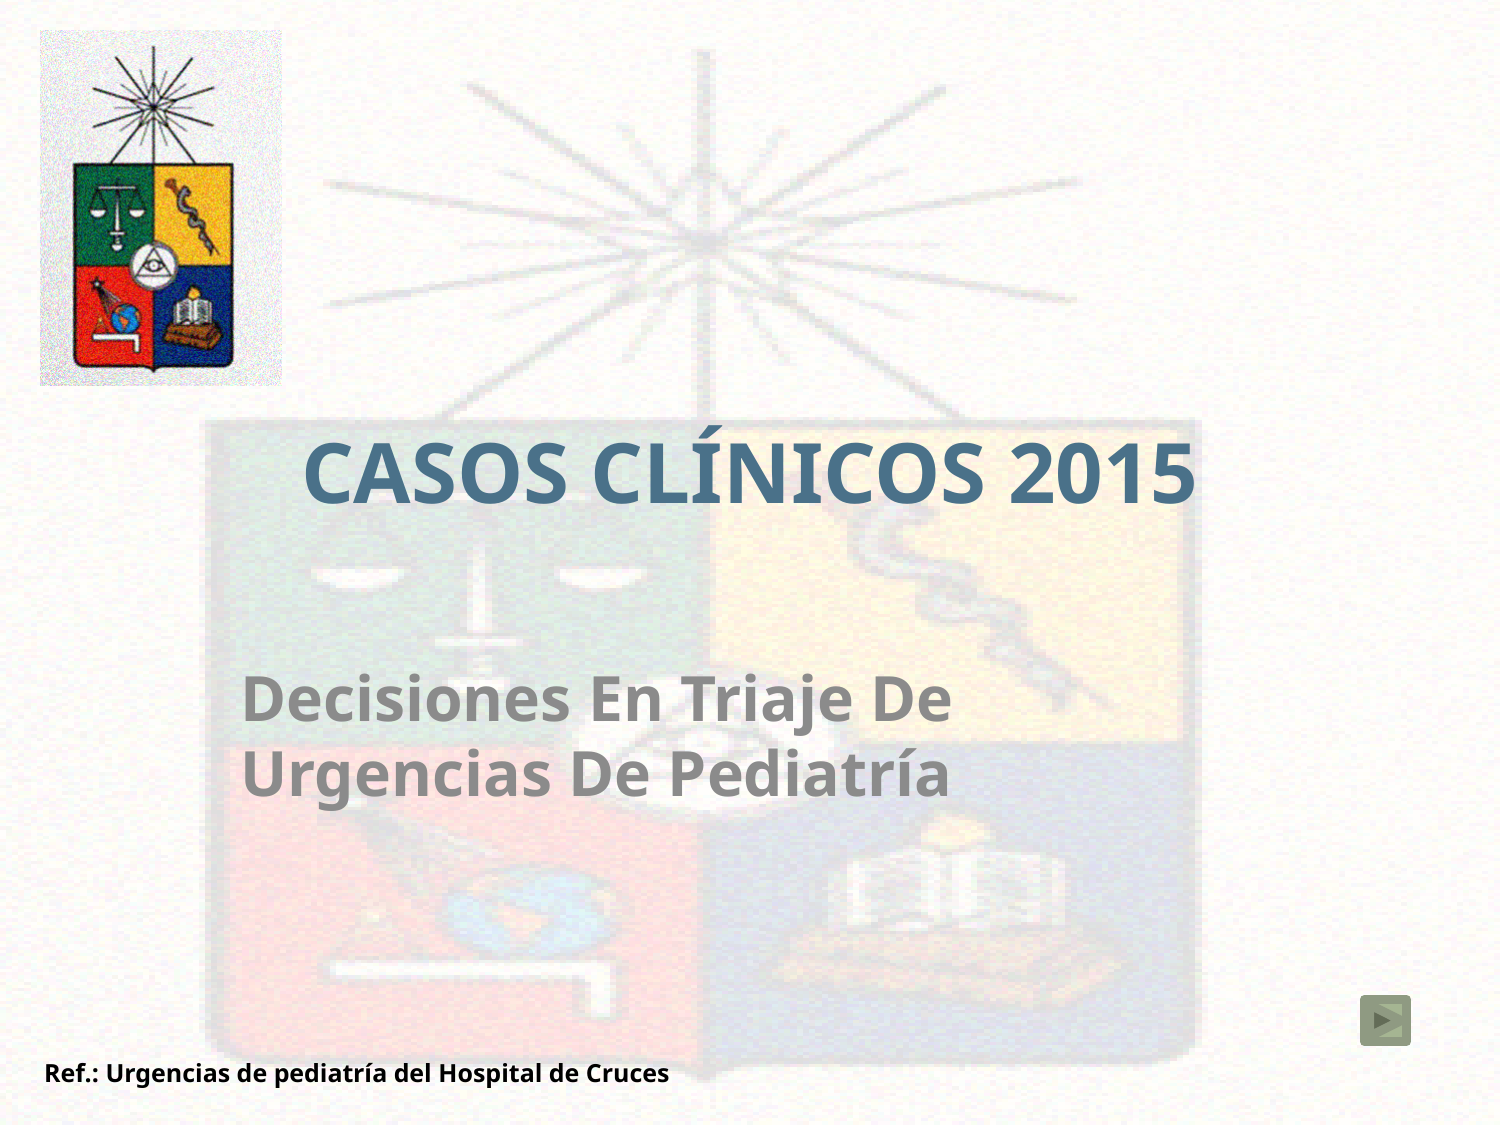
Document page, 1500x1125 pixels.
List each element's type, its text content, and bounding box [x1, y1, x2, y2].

text_box [1360, 995, 1411, 1046]
text_box Ref.: Urgencias de pediatría del Hospital de Cruces [29, 1050, 809, 1096]
title CASOS CLÍNICOS 2015 [112, 349, 1388, 591]
subtitle Decisiones En Triaje De Urgencias De Pediatría [225, 651, 1275, 939]
picture [40, 30, 283, 387]
